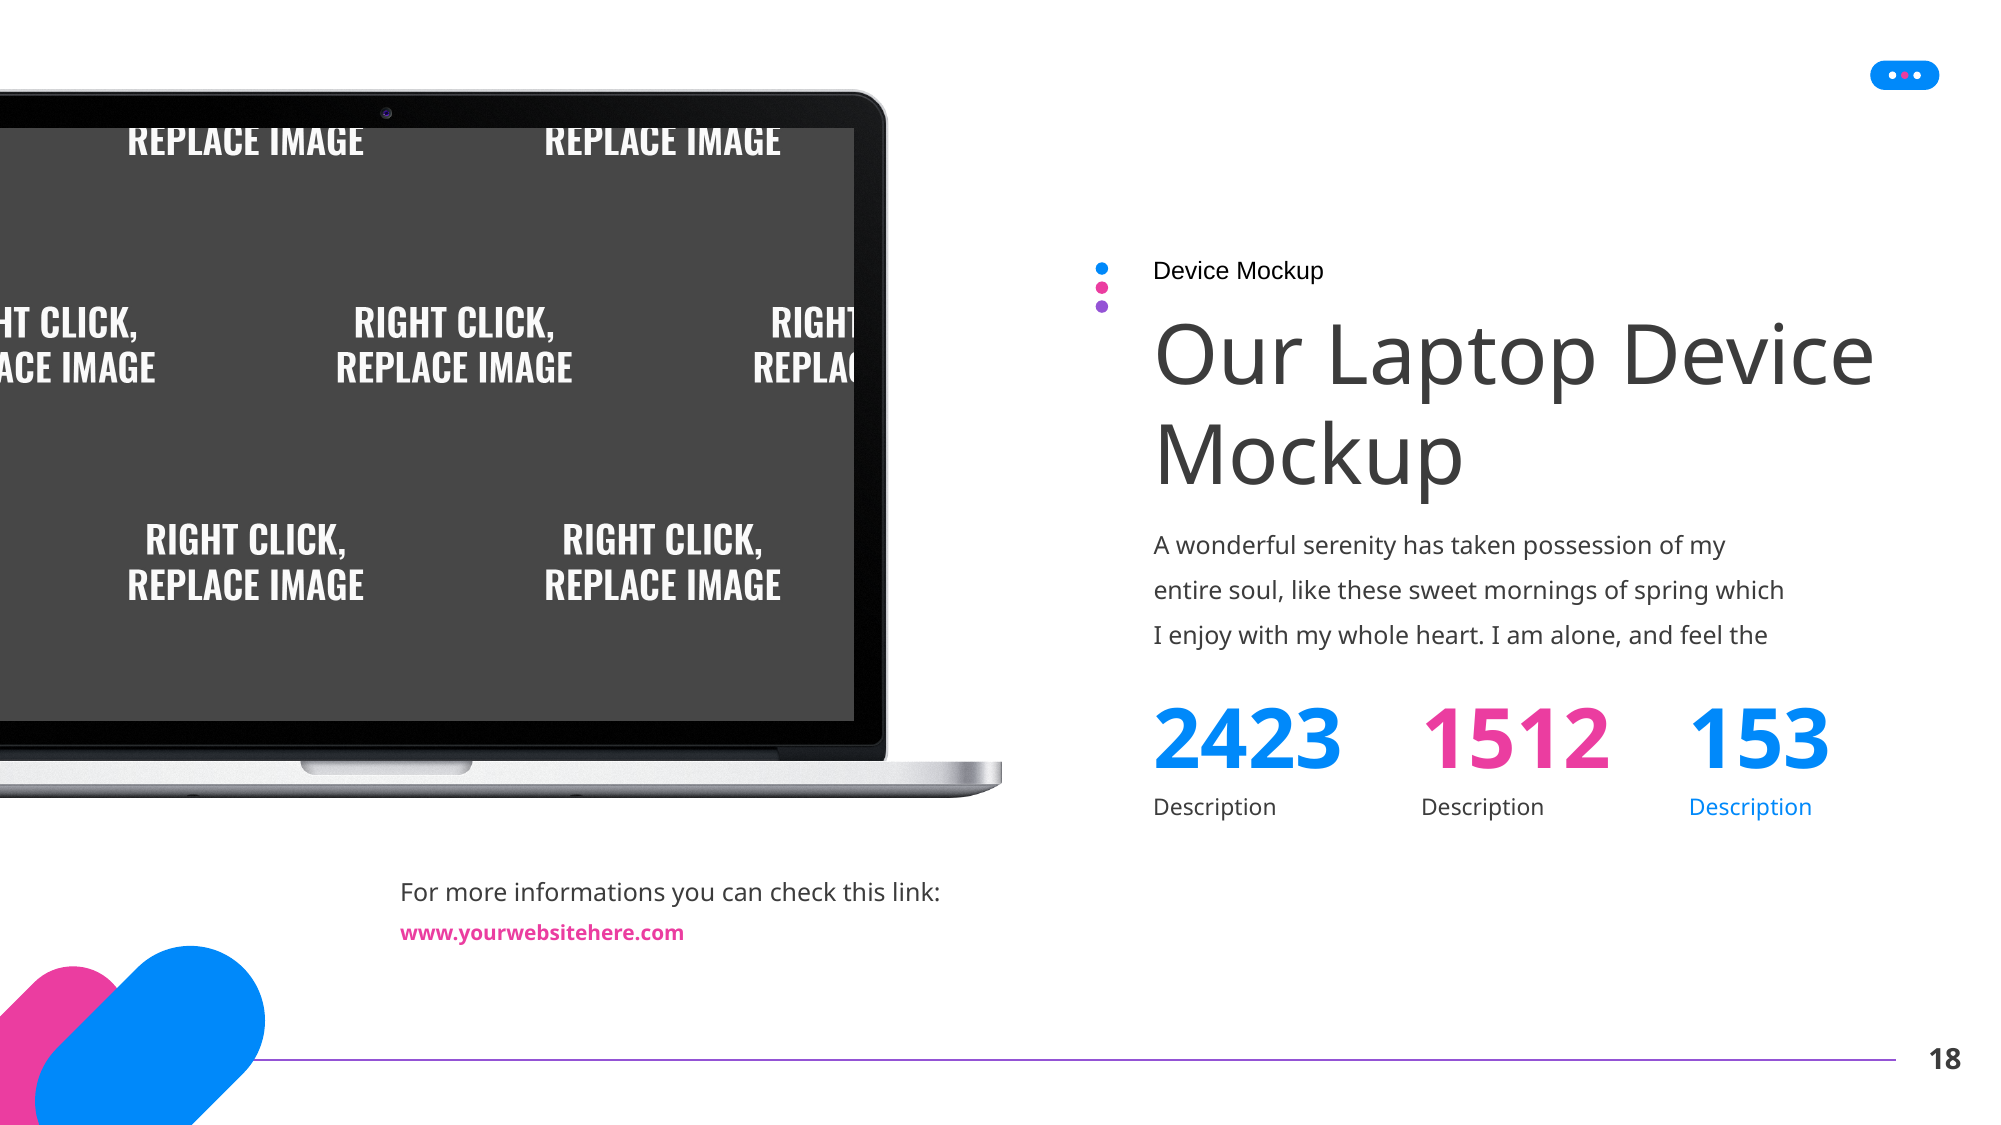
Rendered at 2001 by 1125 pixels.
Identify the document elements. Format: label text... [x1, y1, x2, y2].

text_box For more informations you can check this link: [385, 869, 1000, 914]
picture [0, 89, 1002, 799]
text_box Description [1674, 793, 1909, 827]
text_box 1512 [1406, 677, 1641, 784]
slide_number 18 [1883, 1034, 1977, 1086]
subtitle Device Mockup [1138, 247, 1735, 292]
text_box 153 [1674, 677, 1909, 793]
text_box 2423 [1138, 677, 1373, 784]
text_box Description [1406, 784, 1641, 827]
text_box www.yourwebsitehere.com [385, 912, 714, 952]
text_box Description [1138, 784, 1373, 827]
text_box A wonderful serenity has taken possession of my entire soul, like these sweet mornings of spring which I enjoy with my whole heart. I am alone, and feel the [1138, 510, 1816, 657]
title Our Laptop Device Mockup [1138, 292, 1903, 510]
